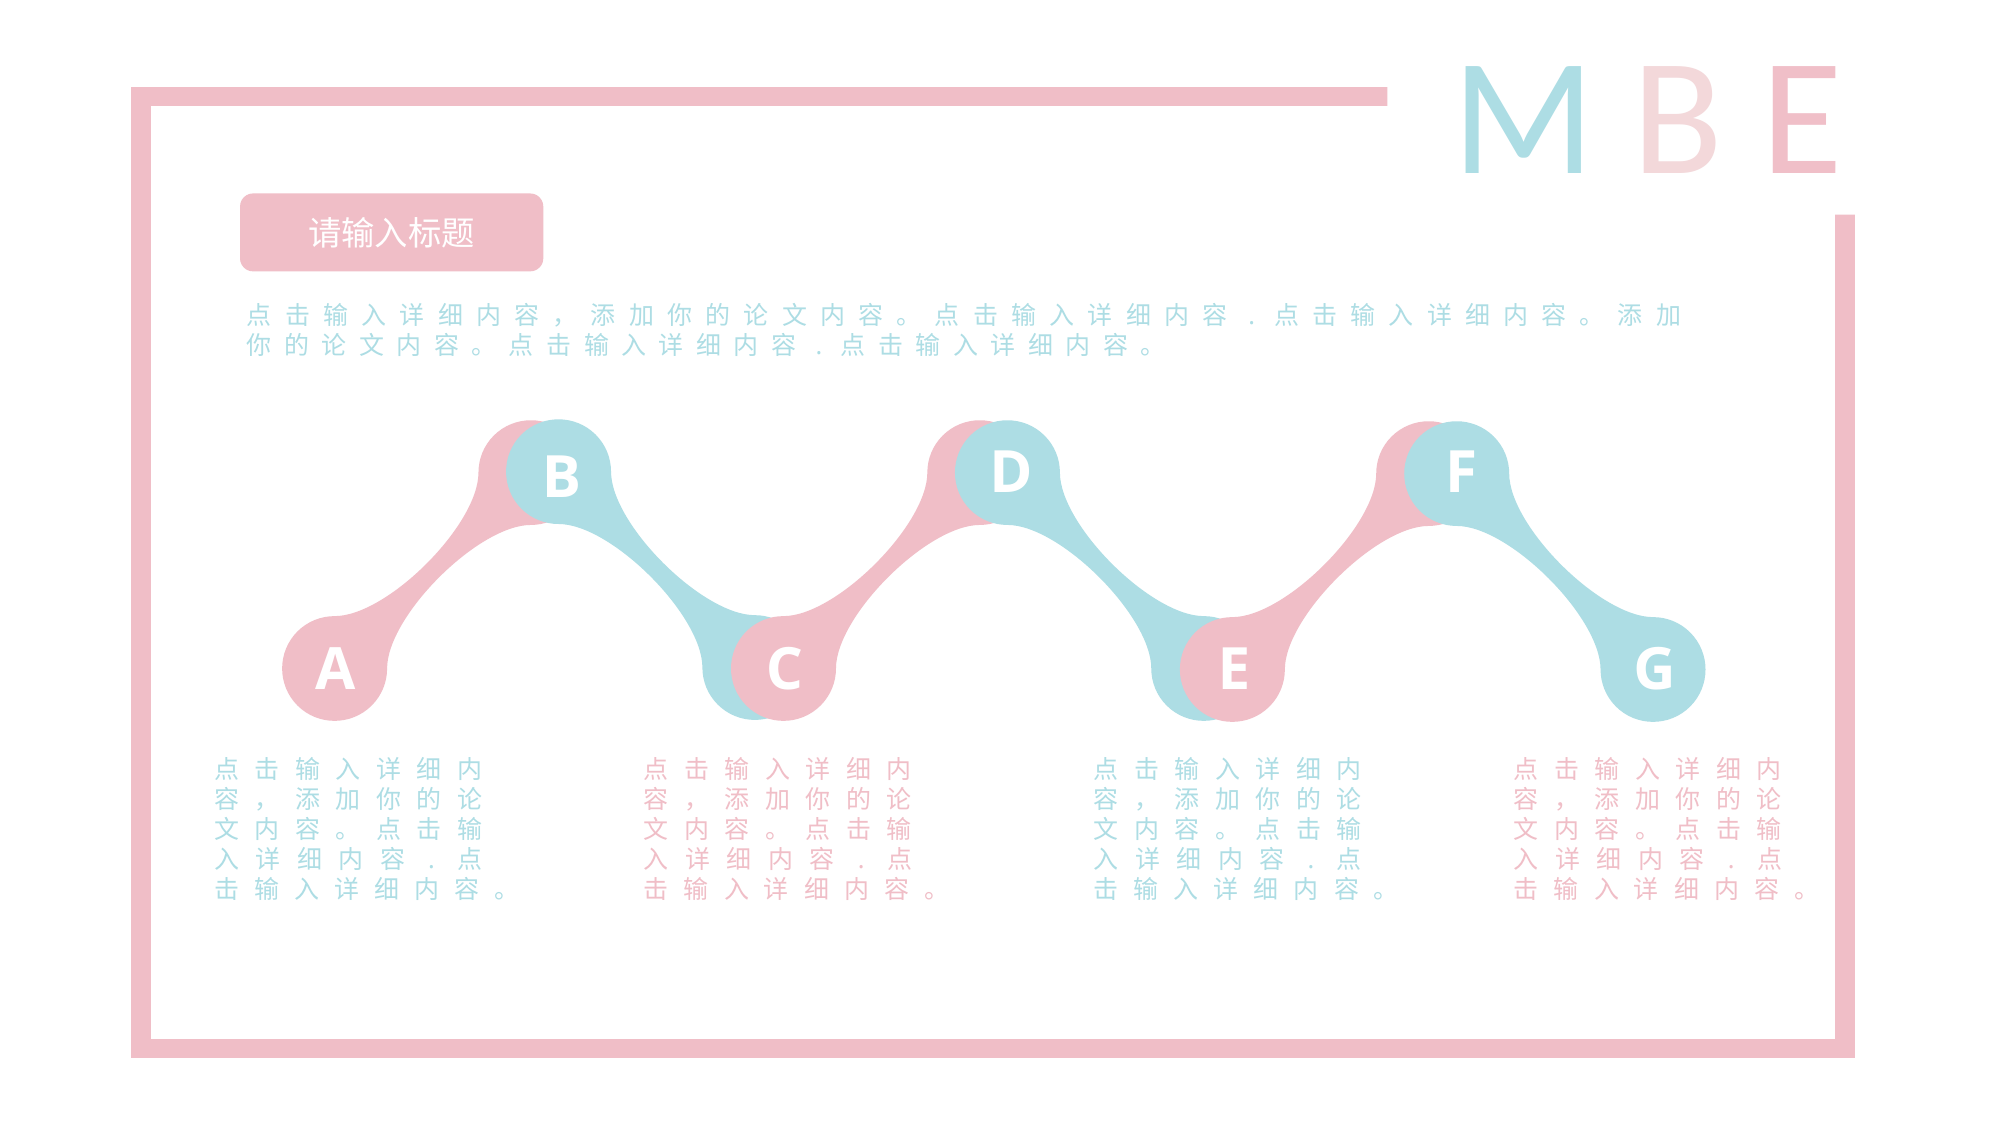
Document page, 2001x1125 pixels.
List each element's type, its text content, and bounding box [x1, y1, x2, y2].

text_box 点击输入详细内容，添加你的论文内容。点击输入详细内容.点击输入详细内容。 [1502, 748, 1806, 910]
text_box M B E [1387, 0, 1983, 215]
text_box 点击输入详细内容，添加你的论文内容。点击输入详细内容.点击输入详细内容。 [632, 748, 936, 910]
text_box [282, 419, 1706, 722]
text_box 点击输入详细内容，添加你的论文内容。点击输入详细内容.点击输入详细内容。 [202, 748, 507, 910]
text_box 请输入标题 [238, 192, 545, 273]
text_box 点击输入详细内容，添加你的论文内容。点击输入详细内容.点击输入详细内容。 [1082, 748, 1386, 910]
text_box 点击输入详细内容，添加你的论文内容。点击输入详细内容.点击输入详细内容。添加你的论文内容。点击输入详细内容.点击输入详细内容。 [235, 294, 1706, 366]
text_box [140, 95, 1846, 1049]
